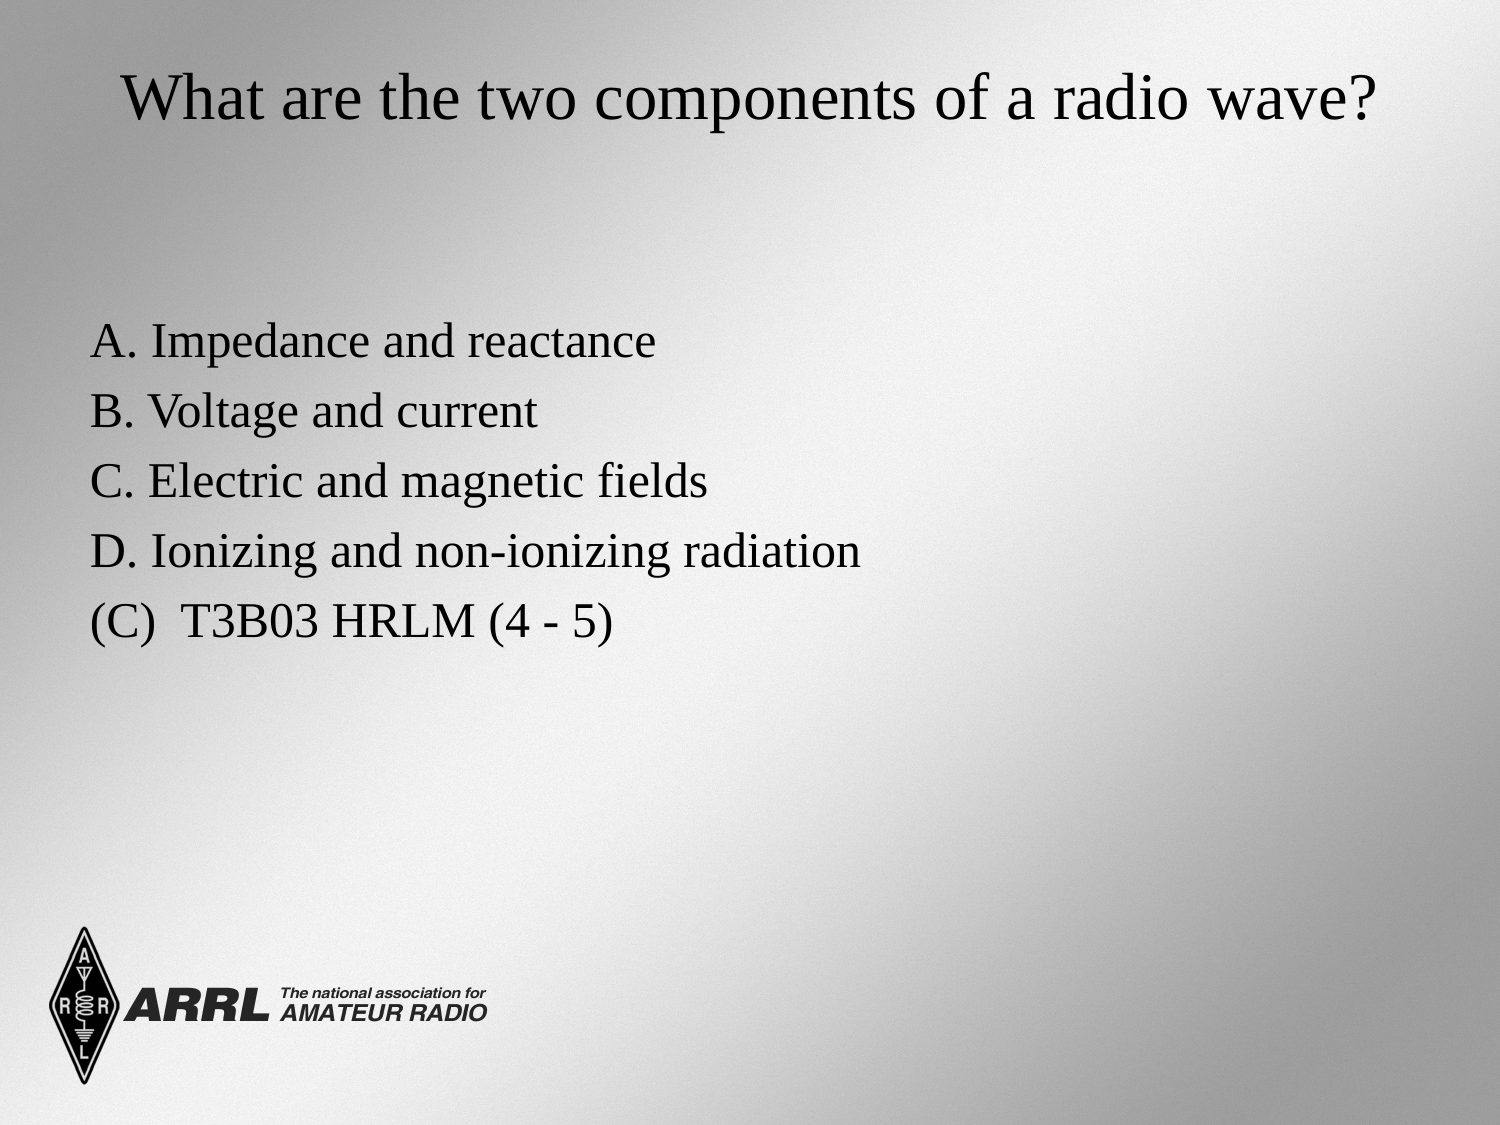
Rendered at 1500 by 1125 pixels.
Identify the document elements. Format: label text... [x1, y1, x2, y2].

list A. Impedance and reactance B. Voltage and current C. Electric and magnetic fields D. Ionizing and non-ionizing radiation (C) T3B03 HRLM (4 - 5) [75, 299, 1425, 1005]
title What are the two components of a radio wave? [75, 45, 1425, 233]
picture [0, 0, 1500, 1125]
